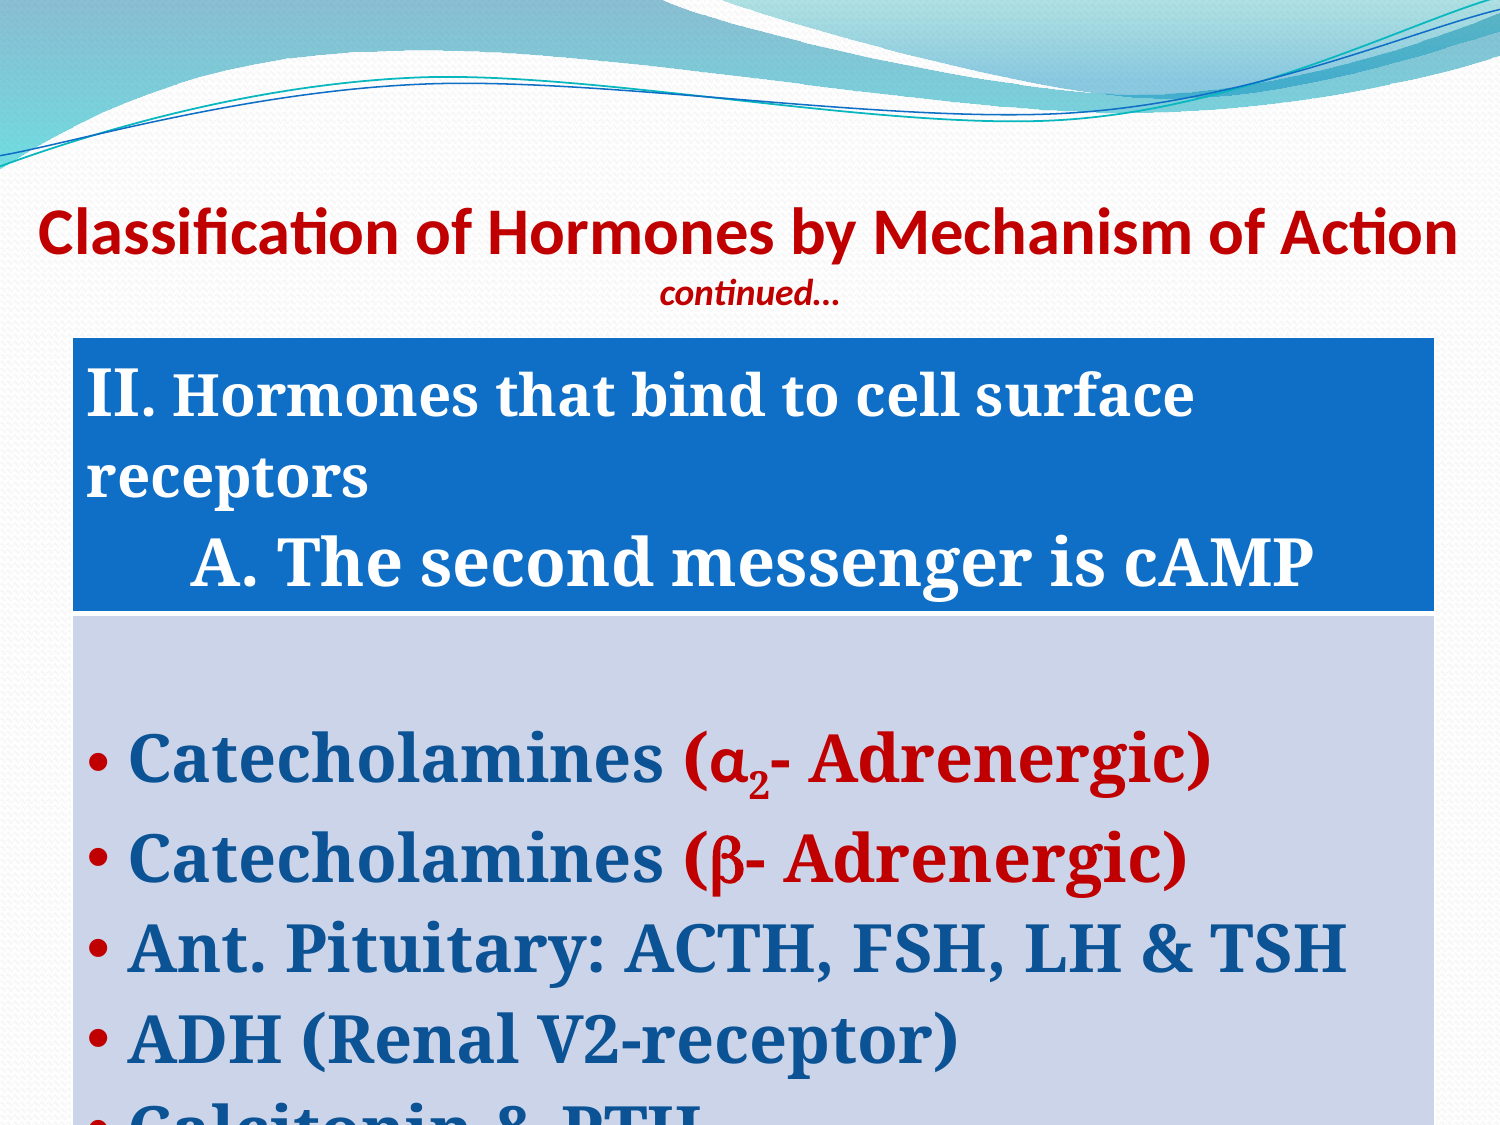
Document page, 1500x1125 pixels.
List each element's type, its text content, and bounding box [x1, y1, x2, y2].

table_cell Catecholamines (α2- Adrenergic) Catecholamines (- Adrenergic) Ant. Pituitary: ACTH, FSH, LH & TSH ADH (Renal V2-receptor) Calcitonin & PTH Glucagon [73, 616, 1434, 1125]
title Classification of Hormones by Mechanism of Action continued… [0, 124, 1500, 313]
table_header II. Hormones that bind to cell surface receptors A. The second messenger is cAMP [73, 338, 1434, 611]
